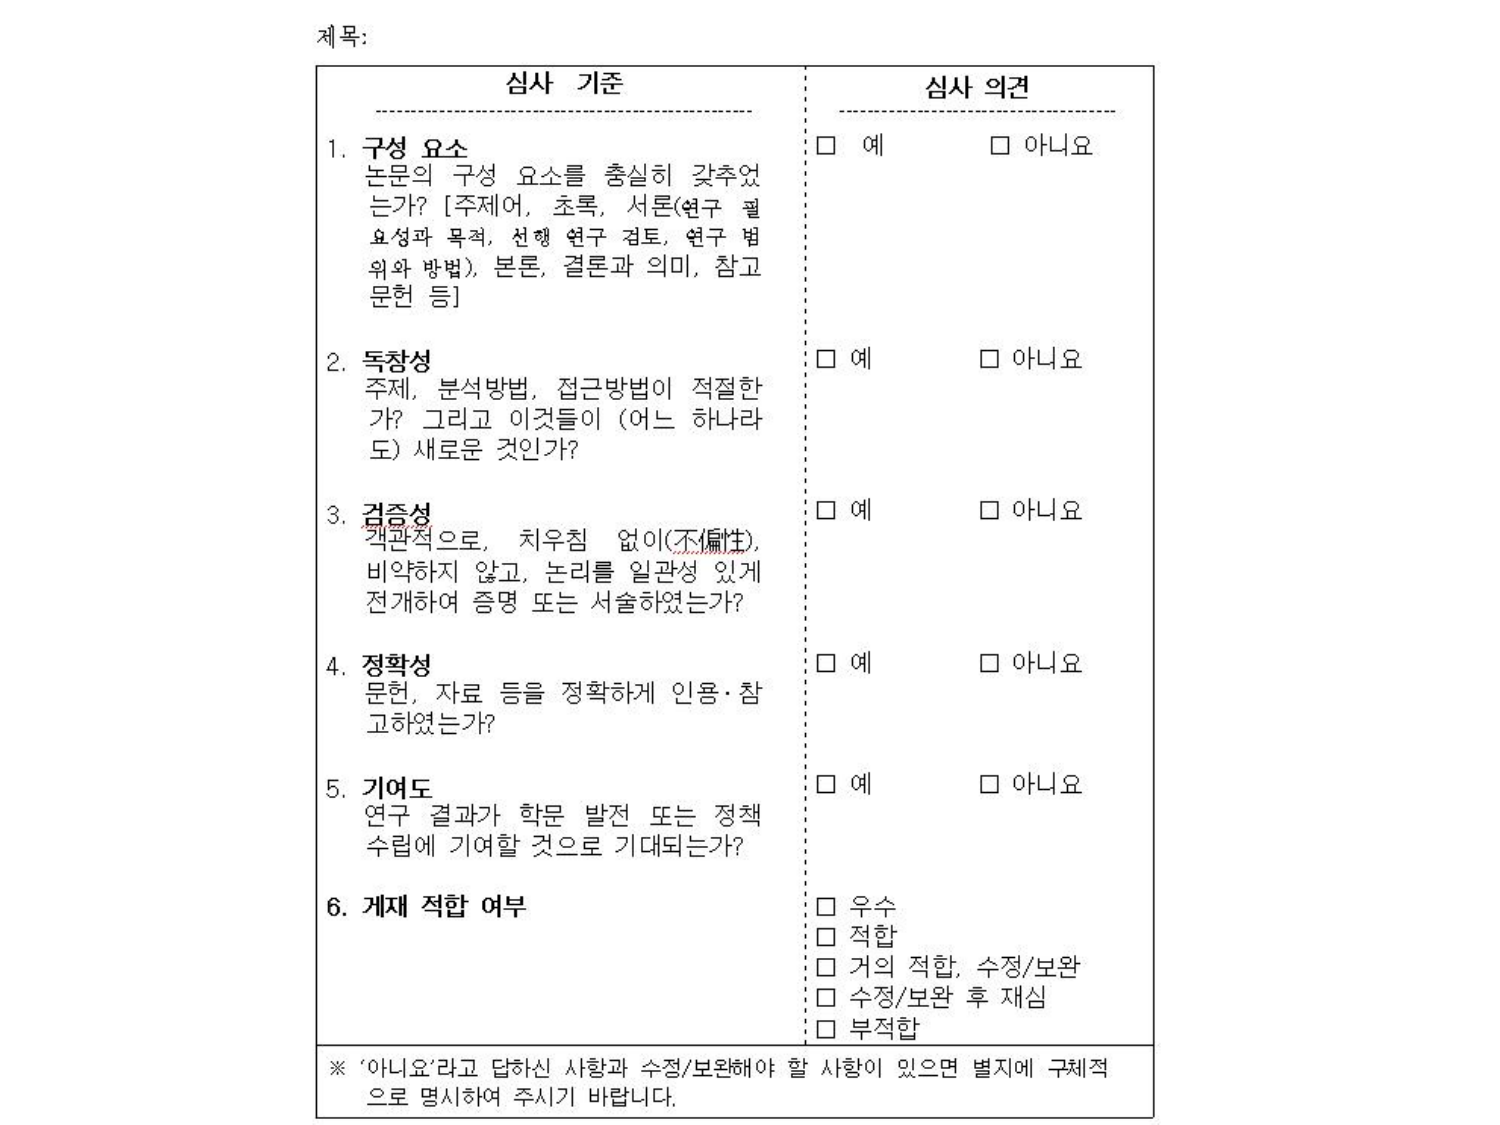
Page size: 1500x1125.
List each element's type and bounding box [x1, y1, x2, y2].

picture [268, 11, 1229, 1125]
